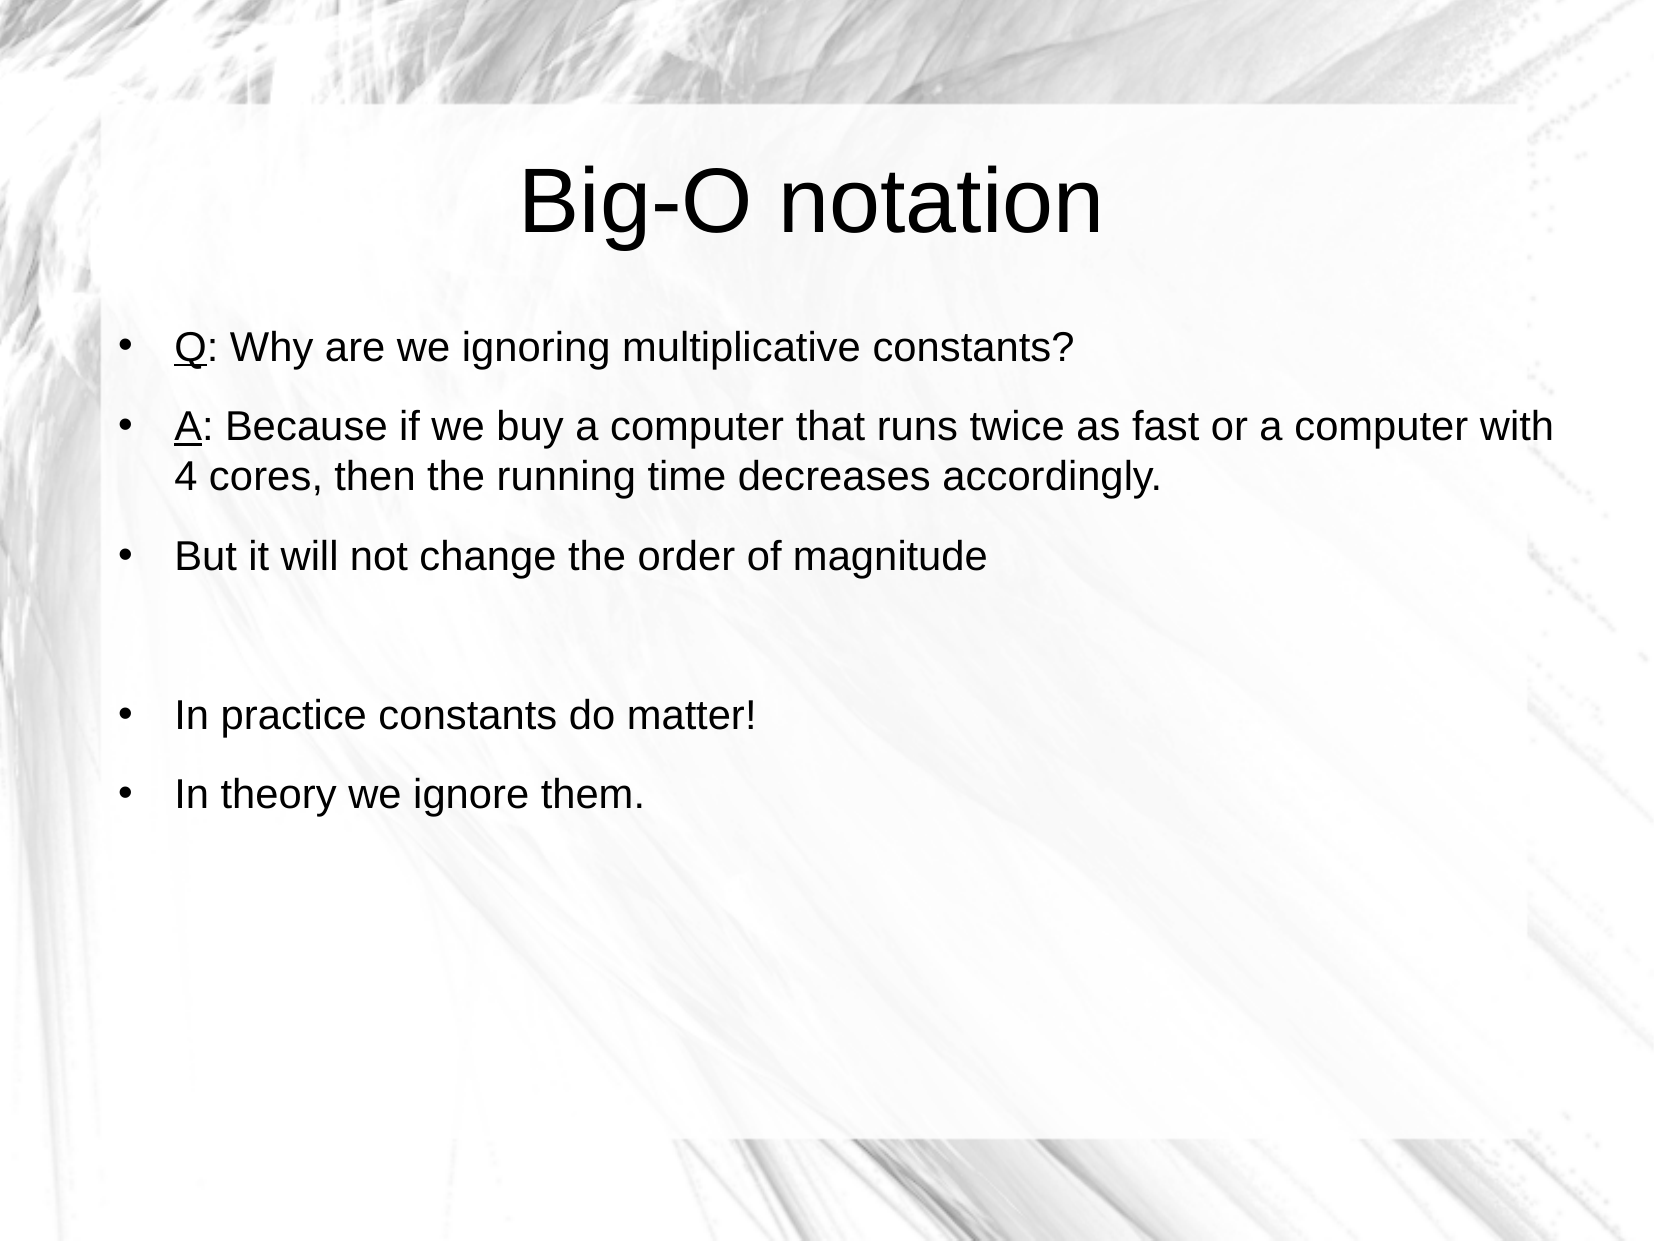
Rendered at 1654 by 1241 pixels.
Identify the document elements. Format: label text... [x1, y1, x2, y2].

picture [0, 0, 1654, 1241]
list Q: Why are we ignoring multiplicative constants? A: Because if we buy a computer that runs twice as fast or a computer with 4 cores, then the running time decreases accordingly. But it will not change the order of magnitude In practice constants do matter! In theory we ignore them. [118, 319, 1571, 1102]
title Big-O notation [118, 112, 1506, 281]
